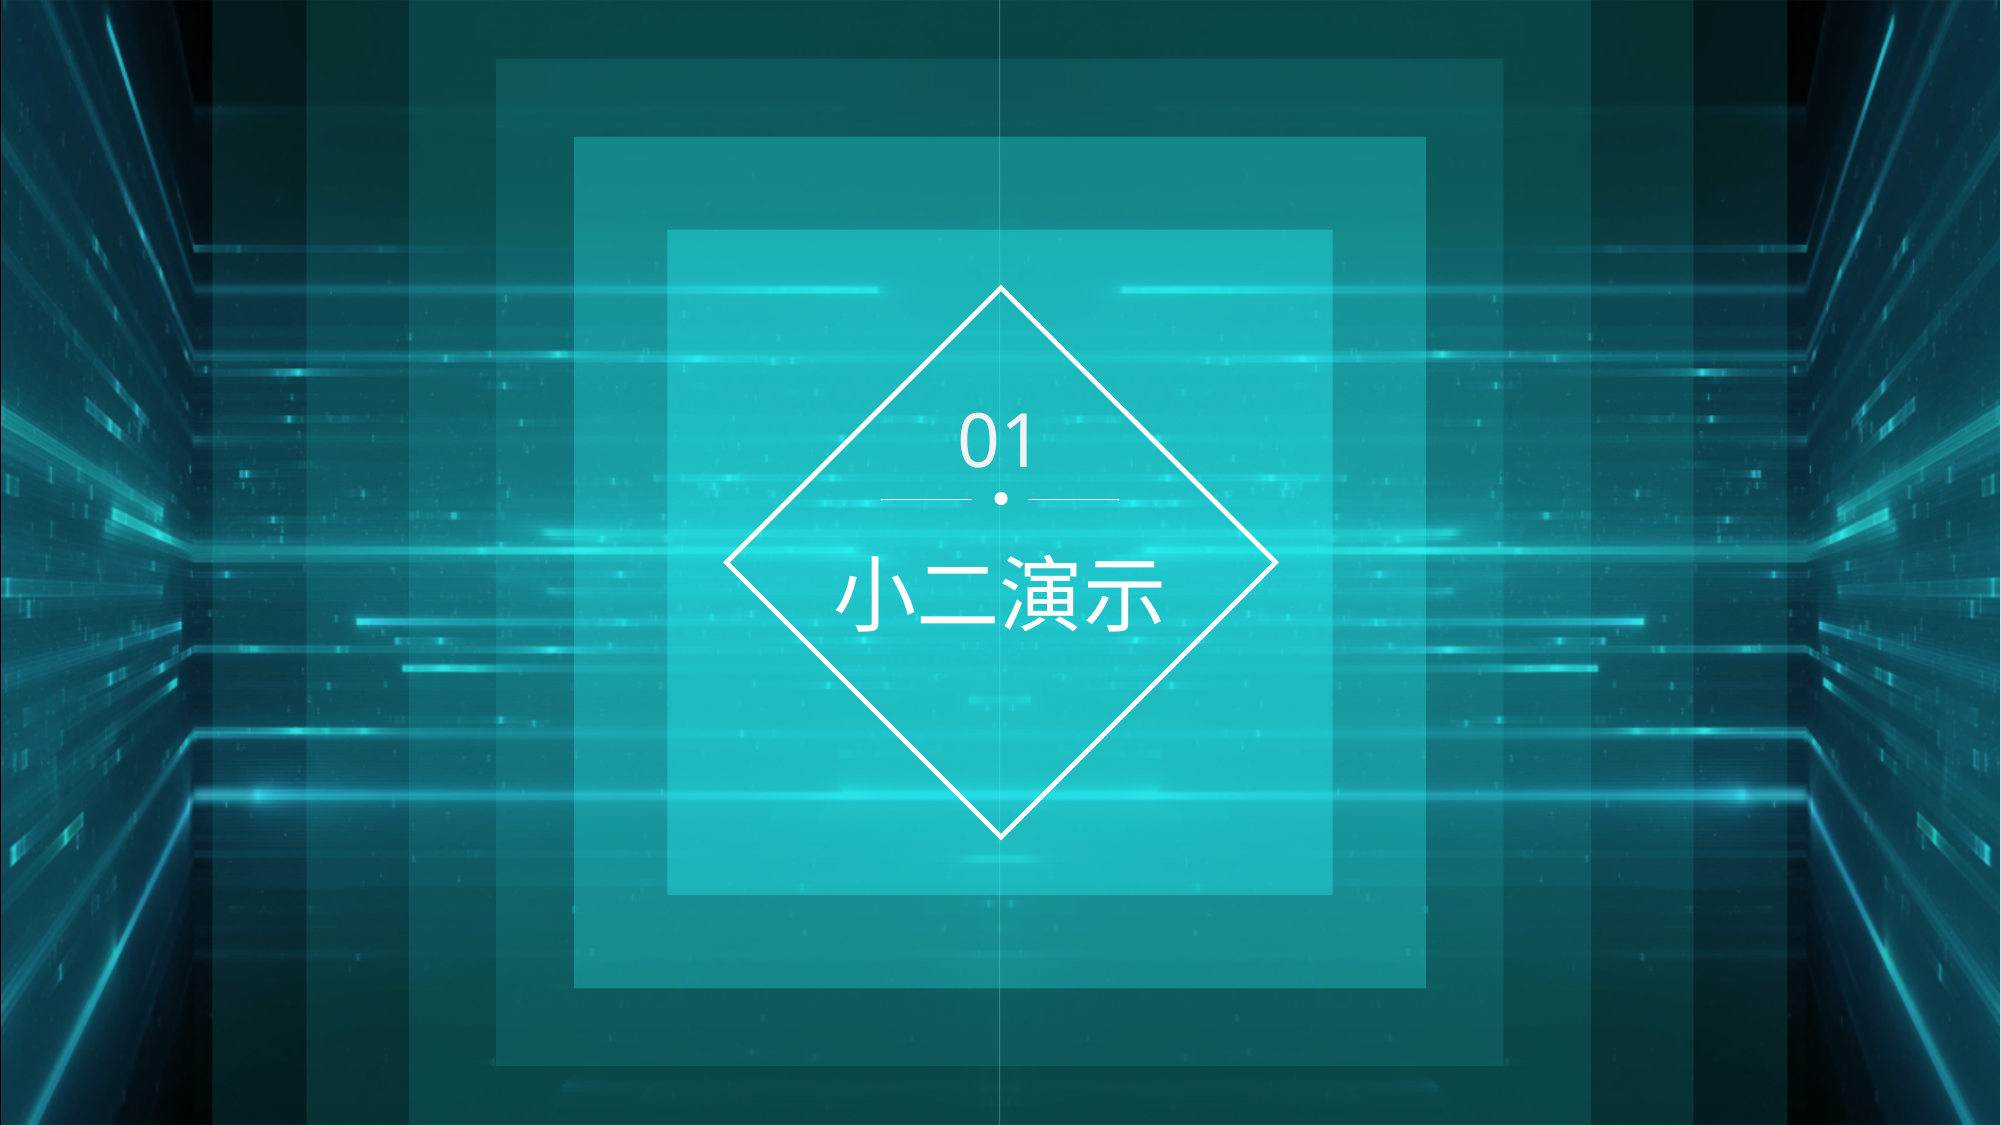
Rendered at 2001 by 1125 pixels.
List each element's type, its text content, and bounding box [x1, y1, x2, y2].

picture [0, 0, 999, 1125]
text_box 小二演示 [804, 534, 1195, 650]
picture [1000, 0, 2001, 1125]
text_box 01 [855, 384, 1145, 490]
